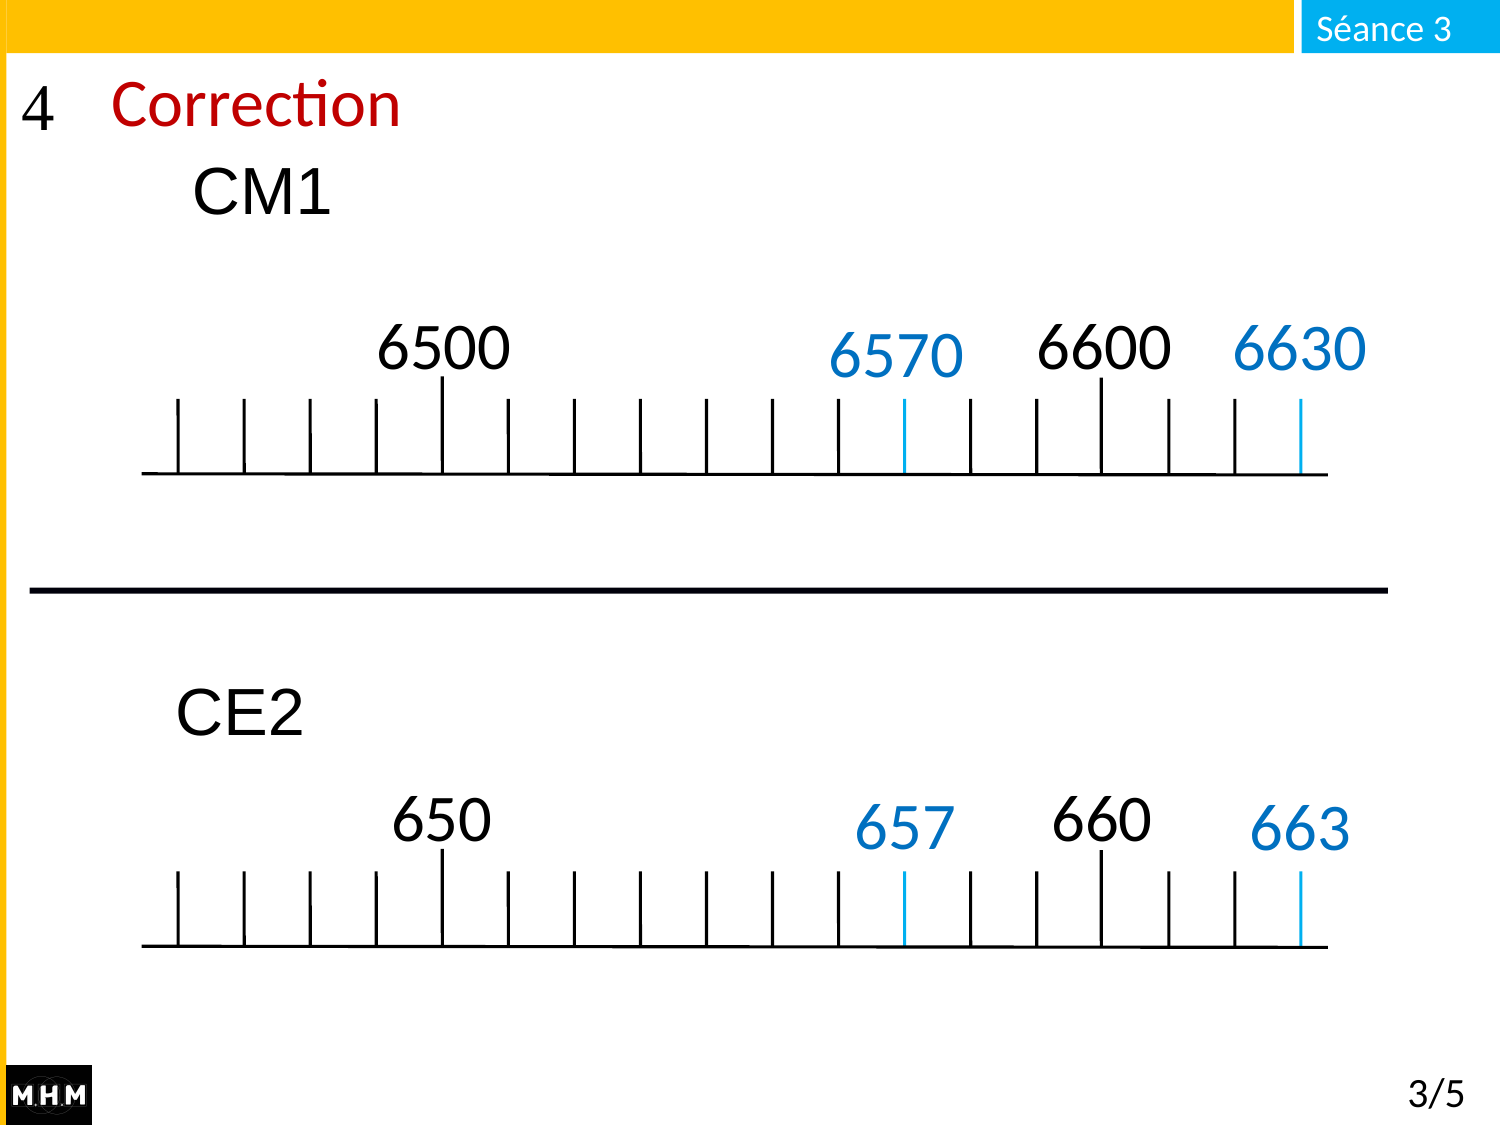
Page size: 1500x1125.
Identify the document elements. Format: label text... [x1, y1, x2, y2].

picture [6, 1065, 92, 1125]
list 3/5 [1373, 1064, 1500, 1125]
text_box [141, 767, 1328, 948]
text_box CE2 [160, 661, 1194, 766]
title Correction [96, 60, 1391, 150]
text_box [141, 295, 1328, 476]
text_box CM1 [177, 140, 1211, 293]
text_box 663 [1334, 776, 1378, 872]
text_box 6630 [1332, 296, 1394, 392]
